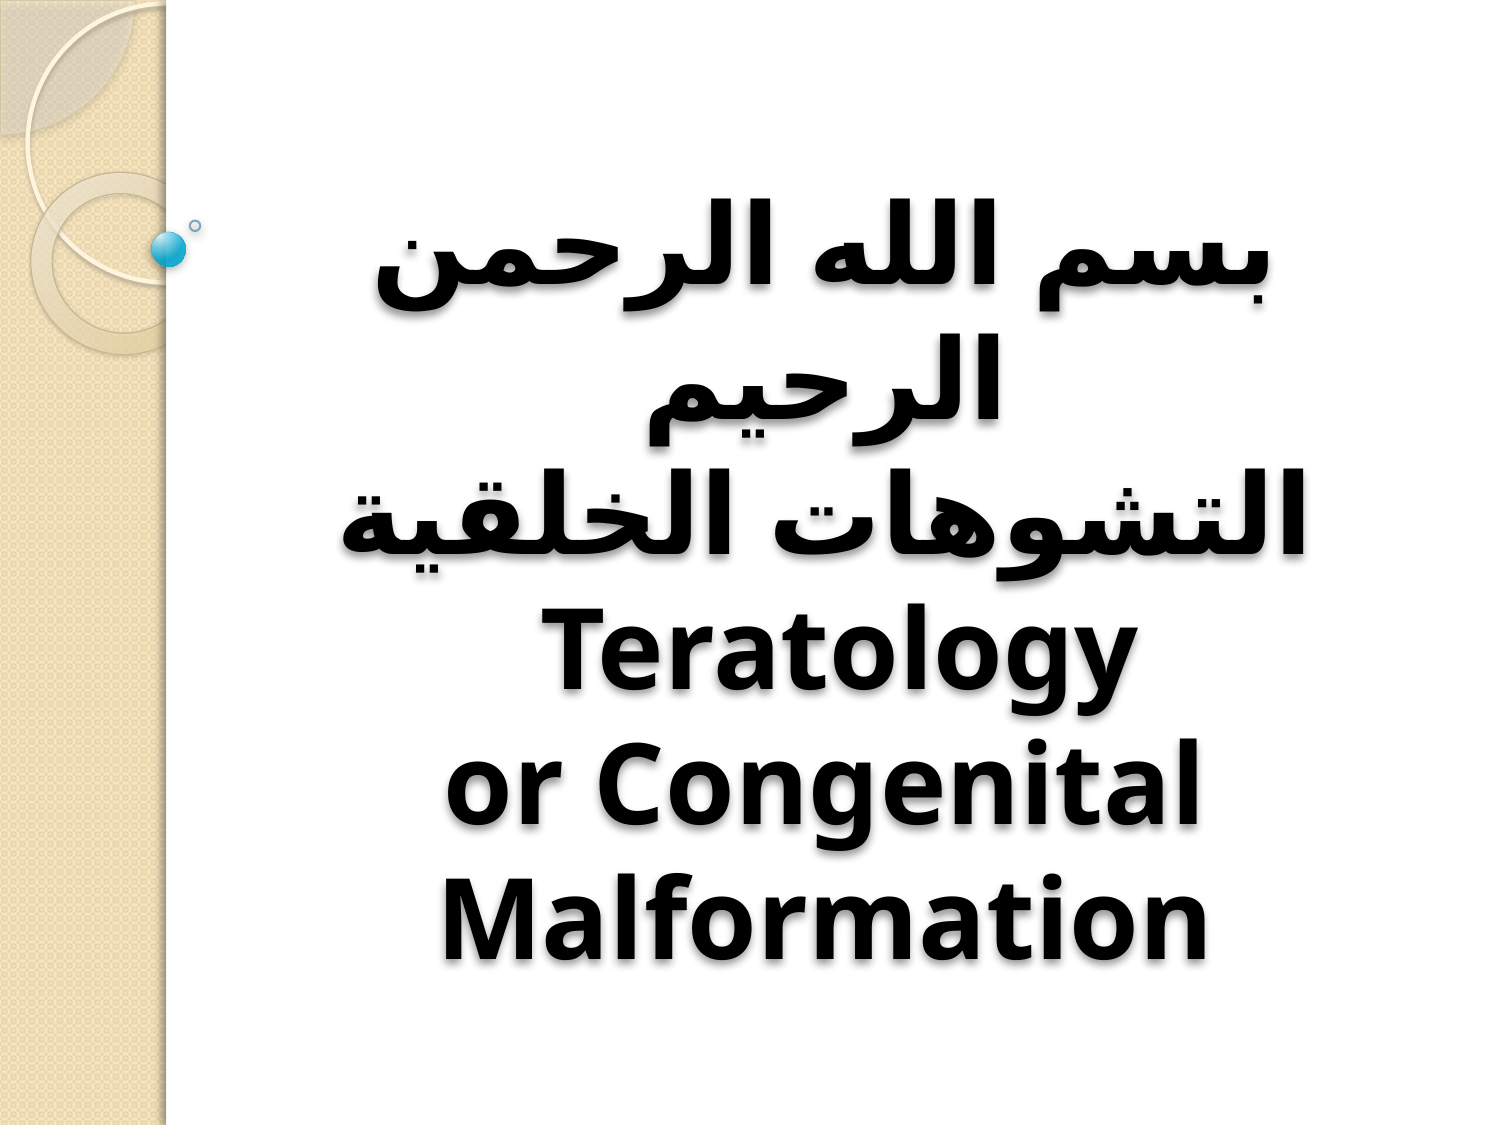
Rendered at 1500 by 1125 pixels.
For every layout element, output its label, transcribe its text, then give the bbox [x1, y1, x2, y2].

text_box بسم الله الرحمن الرحيم التشوهات الخلقية Teratology or Congenital Malformation [212, 164, 1438, 990]
